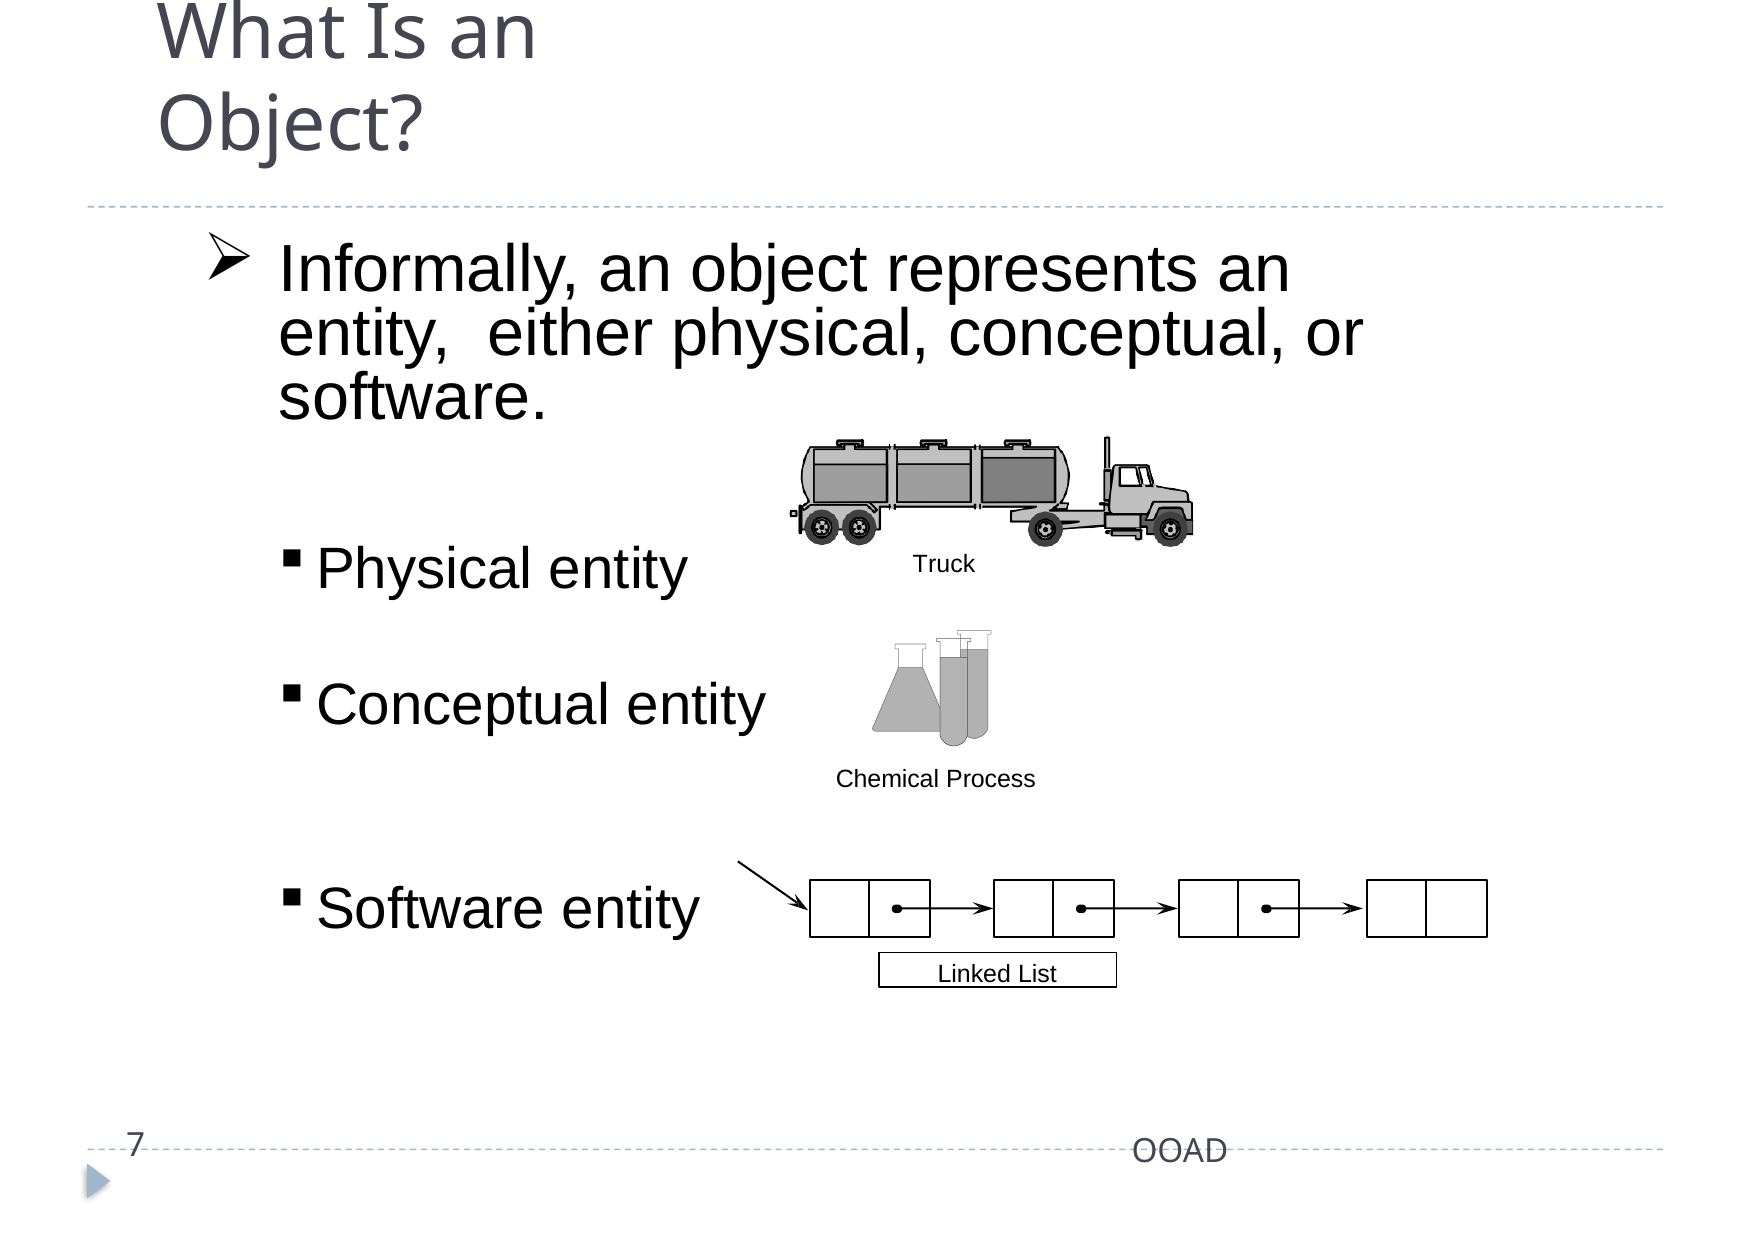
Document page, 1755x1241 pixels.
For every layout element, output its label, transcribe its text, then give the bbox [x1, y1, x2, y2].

text_box [1426, 879, 1487, 938]
text_box [957, 630, 992, 649]
text_box [737, 860, 809, 911]
text_box Conceptual entity [276, 665, 770, 737]
text_box [968, 649, 988, 739]
text_box [1239, 879, 1300, 938]
text_box [1366, 879, 1425, 938]
text_box [1270, 902, 1363, 915]
text_box [1053, 879, 1115, 938]
text_box [1179, 879, 1238, 938]
slide_number 7 [117, 1149, 498, 1241]
text_box Chemical Process [833, 762, 1039, 793]
text_box [895, 643, 926, 667]
text_box [869, 879, 930, 938]
text_box [872, 667, 940, 732]
text_box Linked List [879, 952, 1117, 988]
text_box Software entity [276, 869, 705, 940]
text_box Informally, an object represents an entity, either physical, conceptual, or software. Physical entity [201, 240, 1479, 601]
text_box [809, 879, 868, 938]
text_box [940, 657, 968, 746]
footer OOAD [556, 1149, 1229, 1241]
text_box [994, 879, 1052, 938]
text_box [936, 638, 971, 657]
text_box [1085, 902, 1178, 915]
text_box [900, 902, 994, 915]
title What Is an Object? [154, 0, 682, 167]
